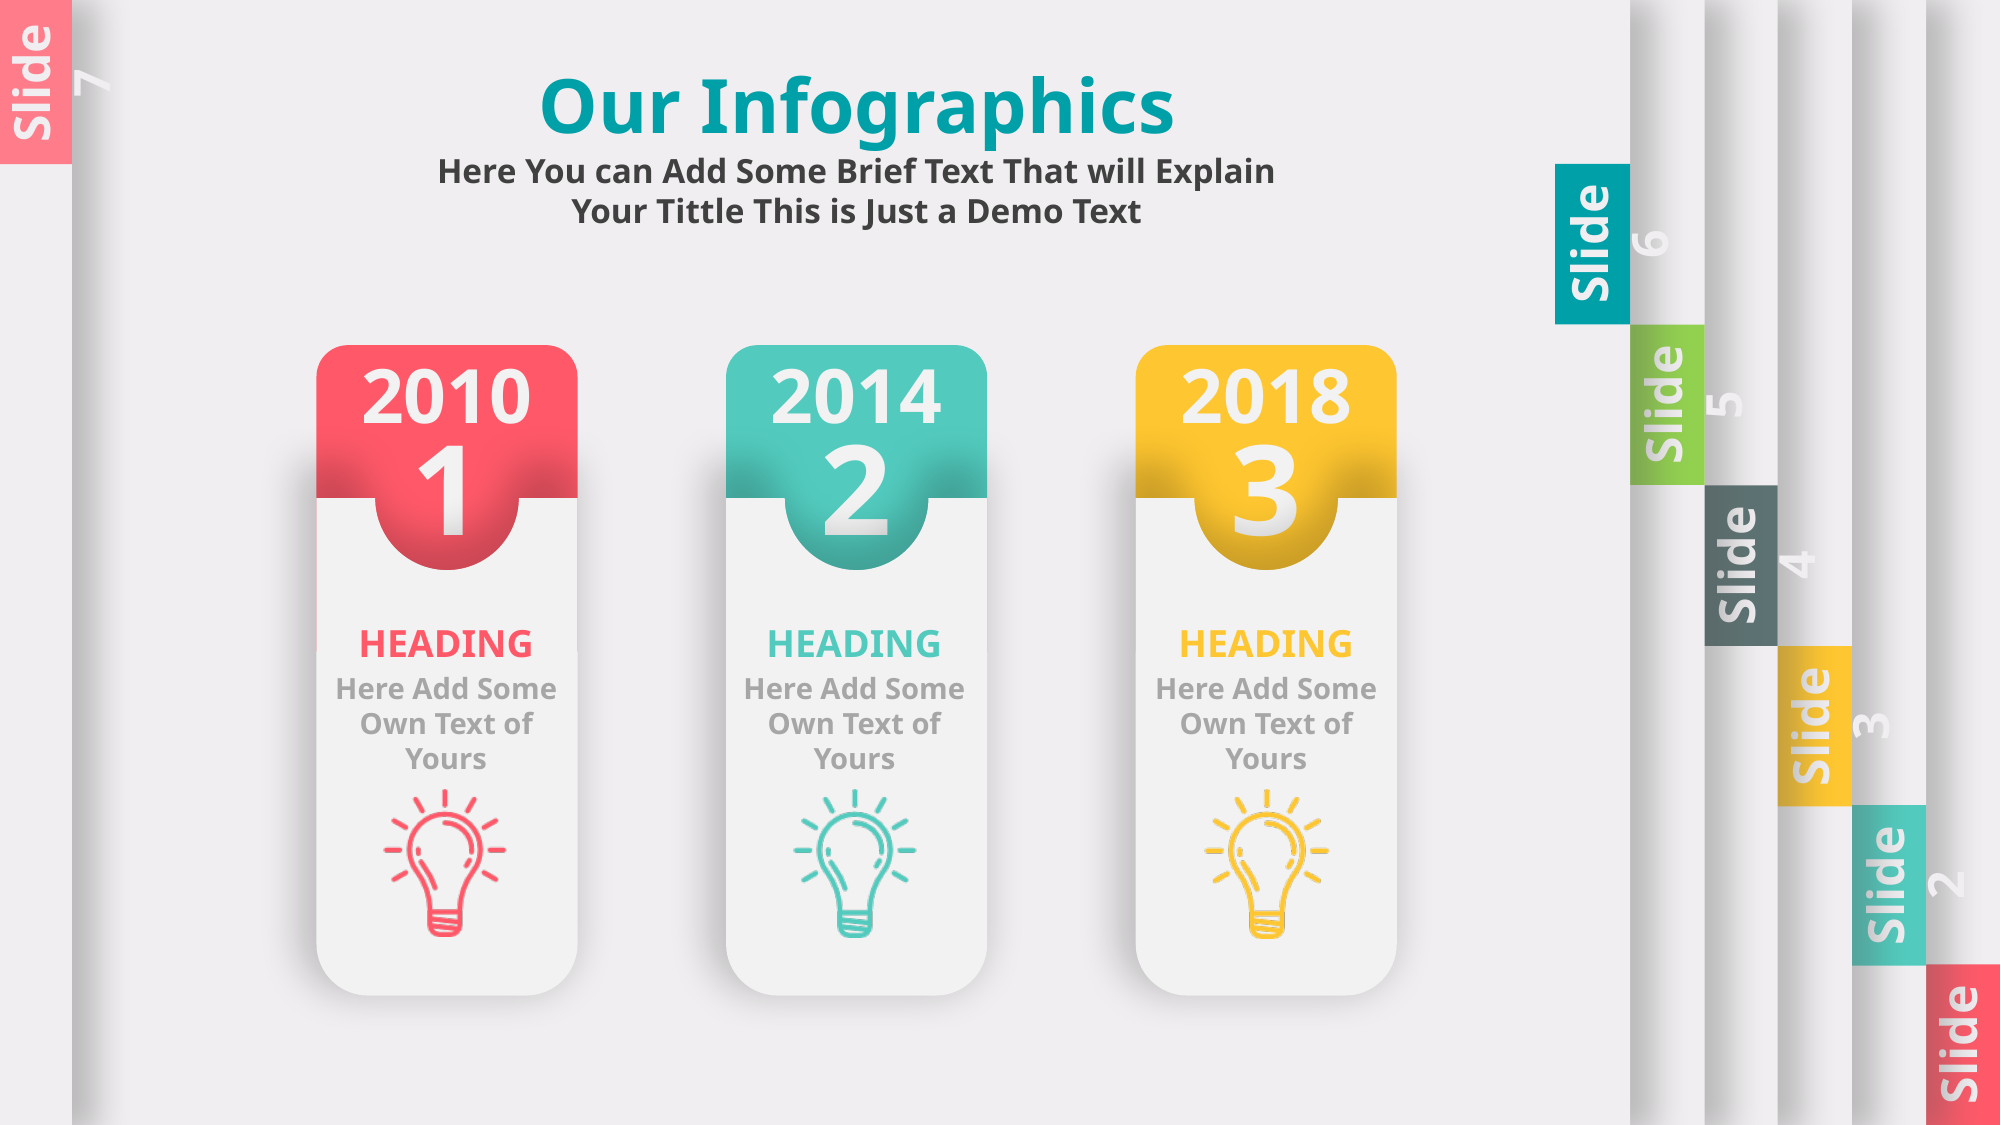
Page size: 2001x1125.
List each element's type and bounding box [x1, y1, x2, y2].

text_box [298, 340, 596, 652]
picture [371, 789, 519, 937]
text_box [1118, 340, 1415, 652]
text_box [1705, 0, 1778, 1125]
text_box [72, 0, 1631, 1125]
picture [781, 789, 929, 938]
text_box [315, 612, 577, 749]
text_box [1927, 0, 2000, 1125]
text_box [1135, 612, 1397, 749]
text_box [723, 612, 985, 749]
text_box [1778, 0, 1852, 1125]
text_box [1852, 0, 1927, 1125]
text_box [0, 0, 72, 1125]
picture [1192, 789, 1342, 939]
text_box [708, 340, 1005, 652]
text_box [1631, 0, 1705, 1125]
text_box [406, 51, 1308, 240]
